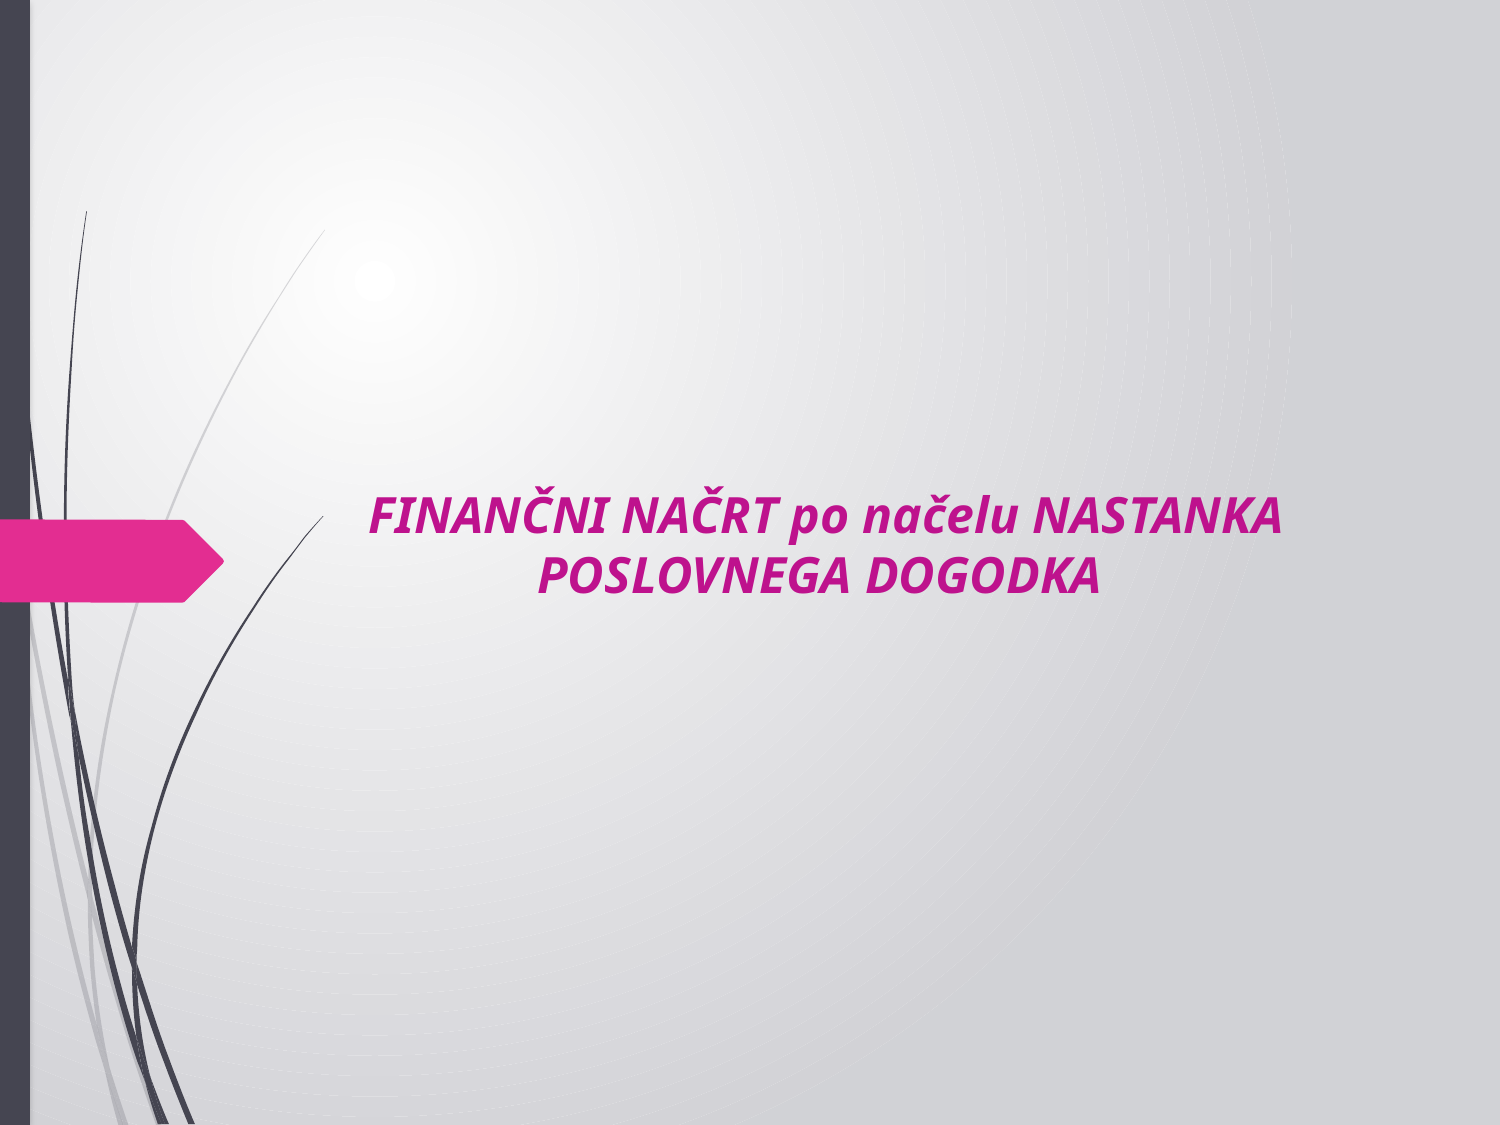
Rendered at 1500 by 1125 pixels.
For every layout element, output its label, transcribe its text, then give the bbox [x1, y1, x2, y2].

list FINANČNI NAČRT po načelu NASTANKA POSLOVNEGA DOGODKA [194, 314, 1458, 764]
